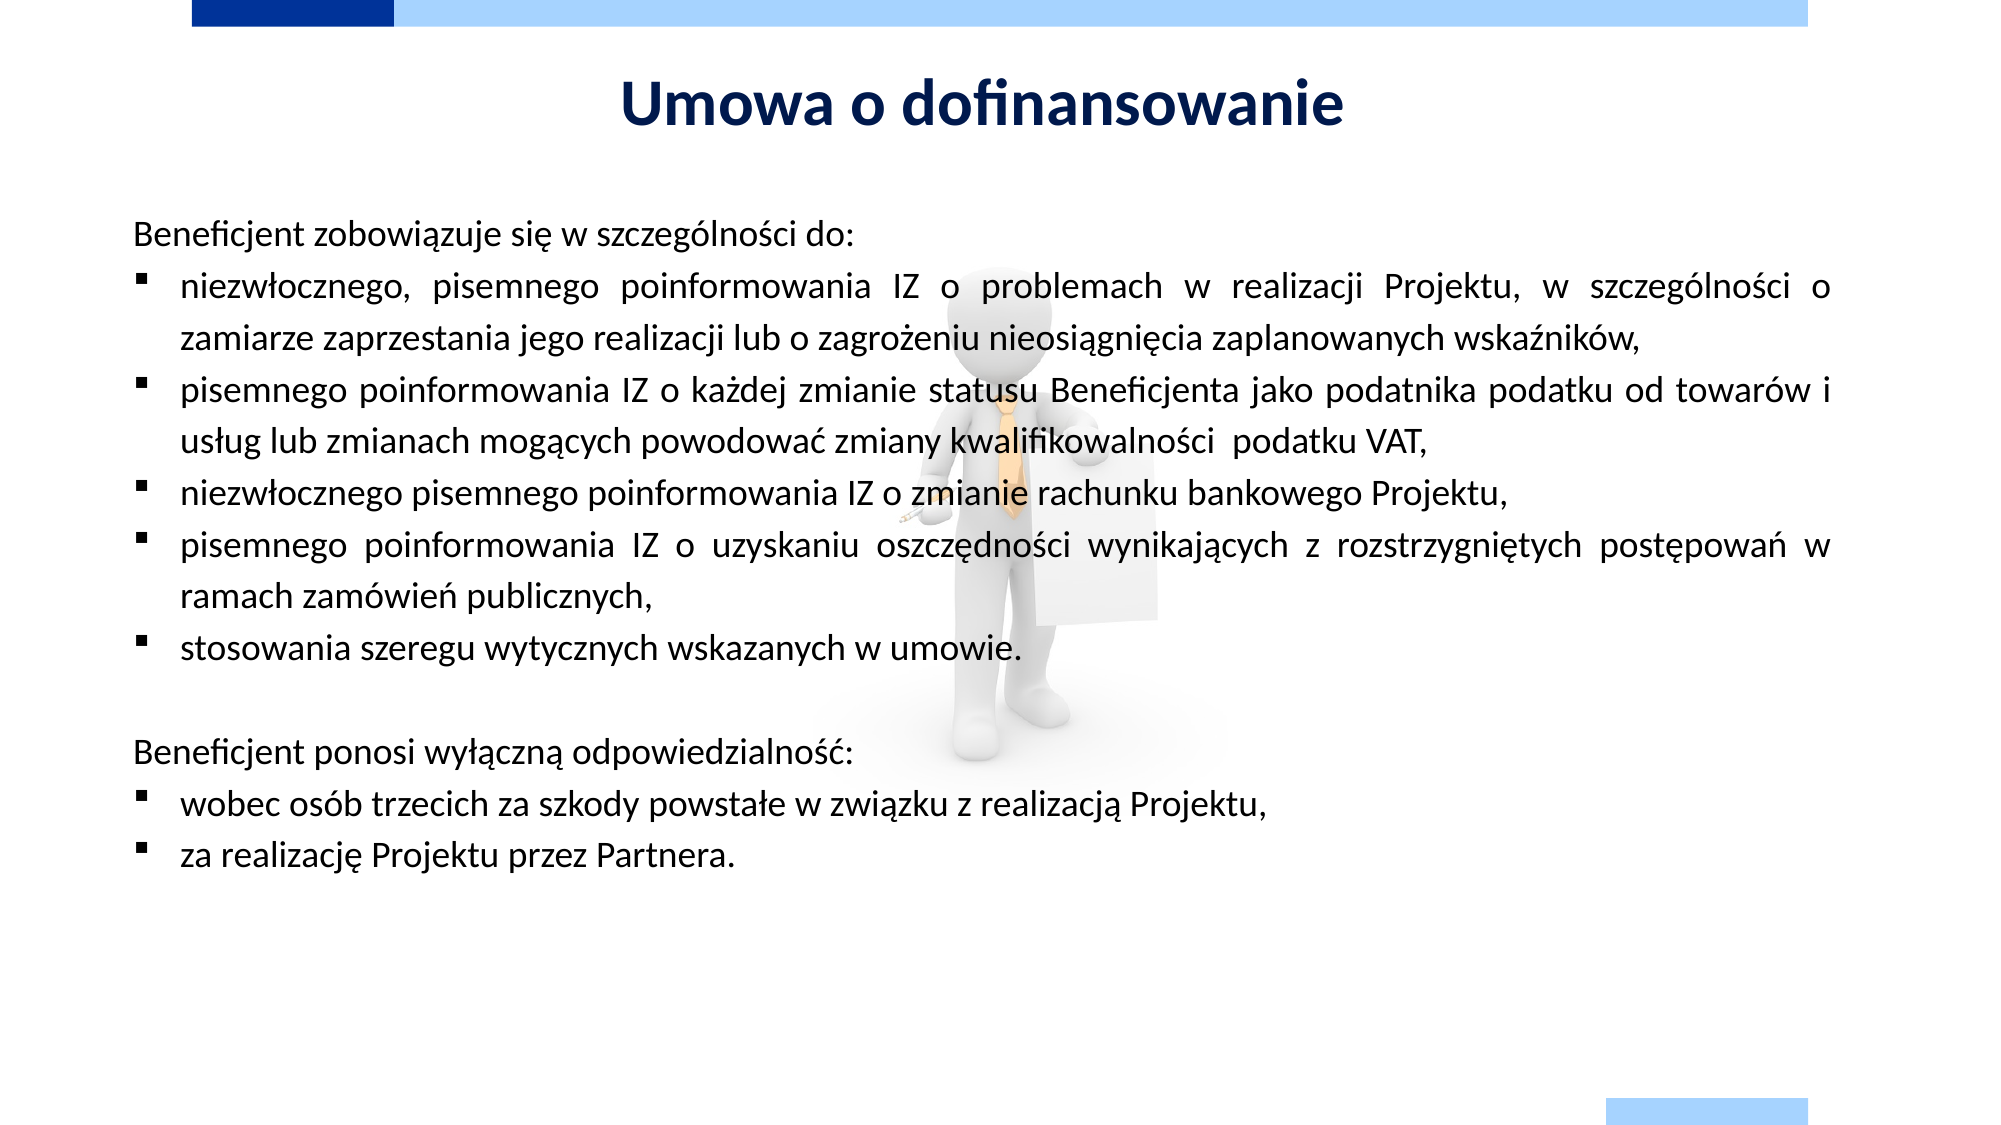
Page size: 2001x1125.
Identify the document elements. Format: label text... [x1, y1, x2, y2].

text_box Umowa o dofinansowanie [203, 51, 1763, 146]
picture [705, 226, 1295, 816]
text_box Beneficjent zobowiązuje się w szczególności do: niezwłocznego, pisemnego poinformowania IZ o problemach w realizacji Projektu, w szczególności o zamiarze zaprzestania jego realizacji lub o zagrożeniu nieosiągnięcia zaplanowanych wskaźników, pisemnego poinformowania IZ o każdej zmianie statusu Beneficjenta jako podatnika podatku od towarów i usług lub zmianach mogących powodować zmiany kwalifikowalności podatku VAT, niezwłocznego pisemnego poinformowania IZ o zmianie rachunku bankowego Projektu, pisemnego poinformowania IZ o uzyskaniu oszczędności wynikających z rozstrzygniętych postępowań w ramach zamówień publicznych, stosowania szeregu wytycznych wskazanych w umowie. Beneficjent ponosi wyłączną odpowiedzialność: wobec osób trzecich za szkody powstałe w związku z realizacją Projektu, za realizację Projektu przez Partnera. [118, 195, 1848, 935]
